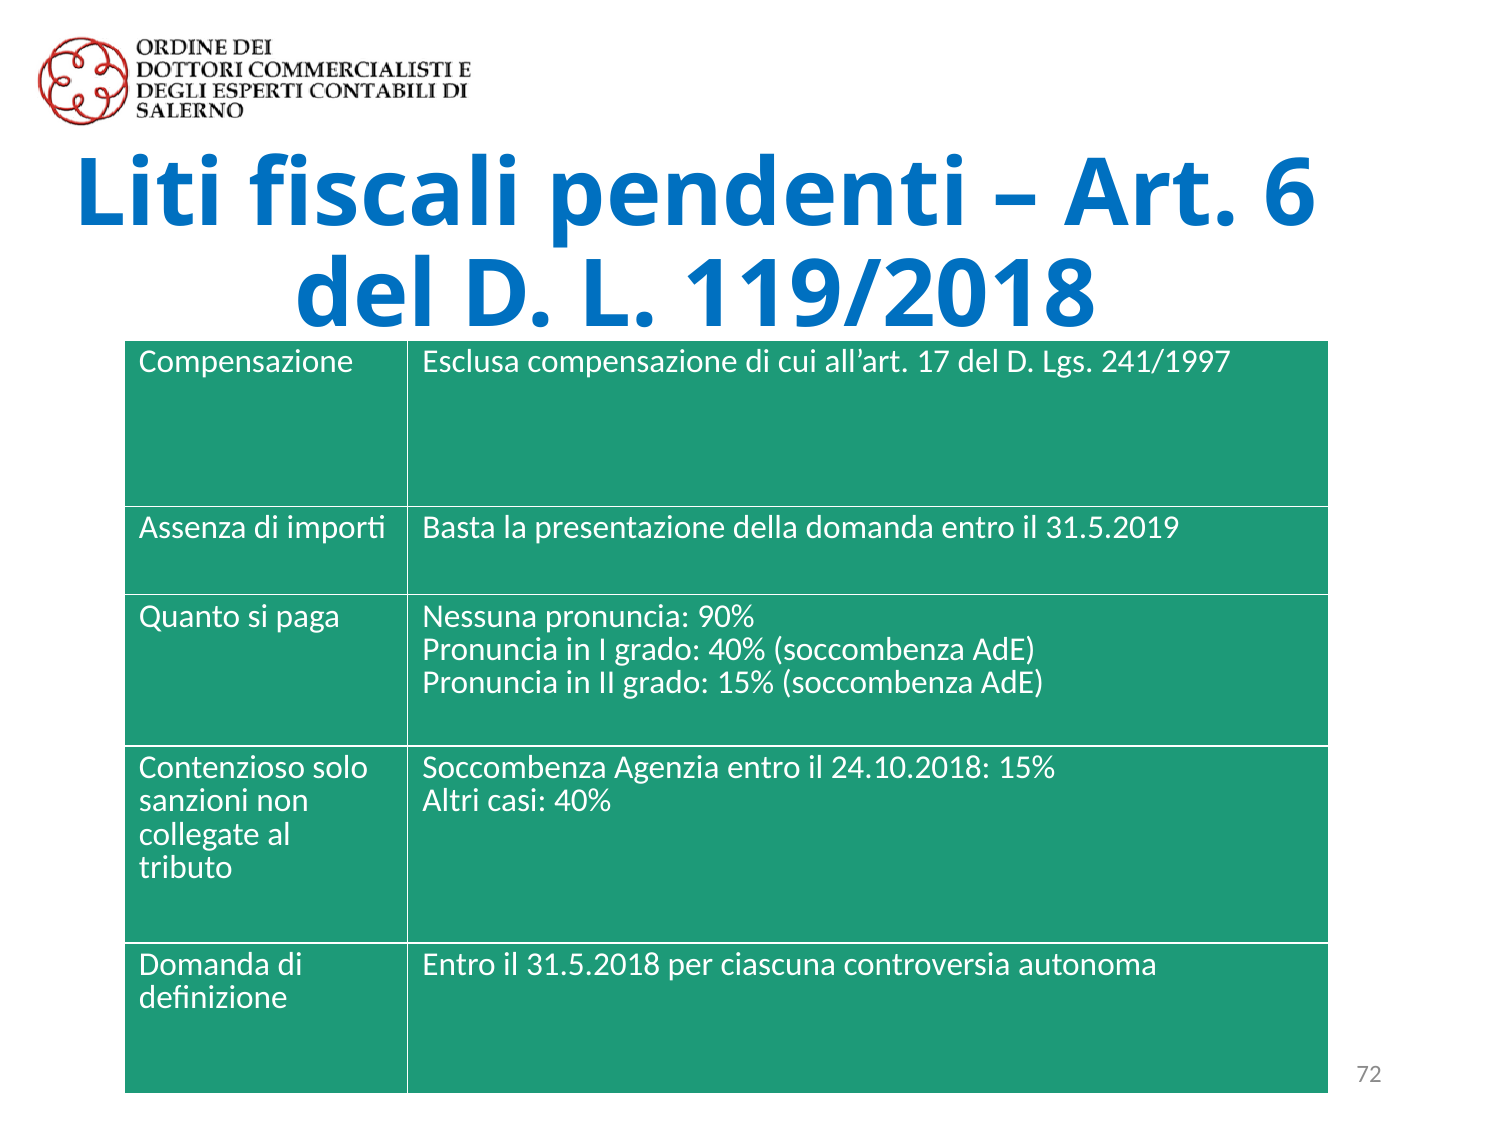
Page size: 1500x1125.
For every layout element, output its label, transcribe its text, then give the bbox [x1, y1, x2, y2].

table_cell Nessuna pronuncia: 90% Pronuncia in I grado: 40% (soccombenza AdE) Pronuncia in II grado: 15% (soccombenza AdE) [408, 595, 1328, 745]
table_header Esclusa compensazione di cui all’art. 17 del D. Lgs. 241/1997 [408, 341, 1328, 506]
table_cell Assenza di importi [125, 507, 407, 594]
table_cell Contenzioso solo sanzioni non collegate al tributo [125, 747, 407, 942]
table_cell Quanto si paga [125, 595, 407, 745]
title Liti fiscali pendenti – Art. 6 del D. L. 119/2018 [58, 137, 1334, 277]
table_cell Entro il 31.5.2018 per ciascuna controversia autonoma [408, 944, 1328, 1093]
slide_number 72 [1059, 1042, 1397, 1103]
picture [29, 29, 479, 127]
table_cell Basta la presentazione della domanda entro il 31.5.2019 [408, 507, 1328, 594]
table_cell Soccombenza Agenzia entro il 24.10.2018: 15% Altri casi: 40% [408, 747, 1328, 942]
table_cell Domanda di definizione [125, 944, 407, 1093]
table_header Compensazione [125, 341, 407, 506]
